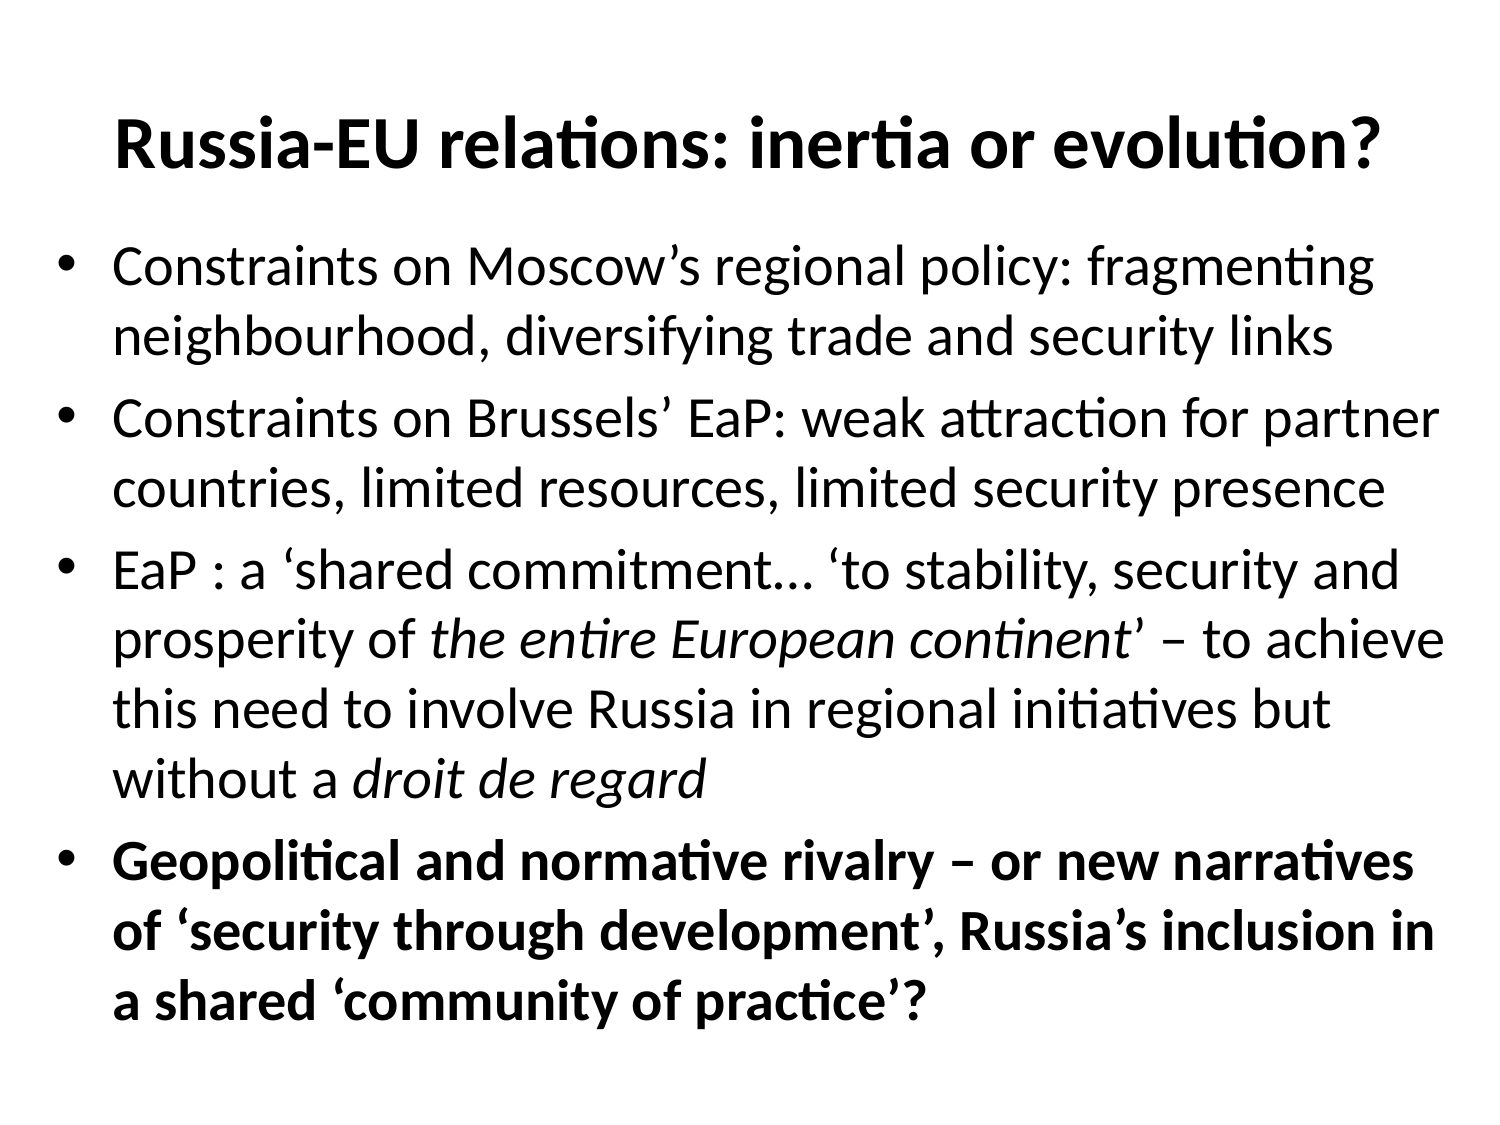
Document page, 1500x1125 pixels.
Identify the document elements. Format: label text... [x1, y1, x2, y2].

title Russia-EU relations: inertia or evolution? [75, 45, 1425, 219]
list Constraints on Moscow’s regional policy: fragmenting neighbourhood, diversifying trade and security links Constraints on Brussels’ EaP: weak attraction for partner countries, limited resources, limited security presence EaP : a ‘shared commitment… ‘to stability, security and prosperity of the entire European continent’ – to achieve this need to involve Russia in regional initiatives but without a droit de regard Geopolitical and normative rivalry – or new narratives of ‘security through development’, Russia’s inclusion in a shared ‘community of practice’? [41, 219, 1471, 1059]
